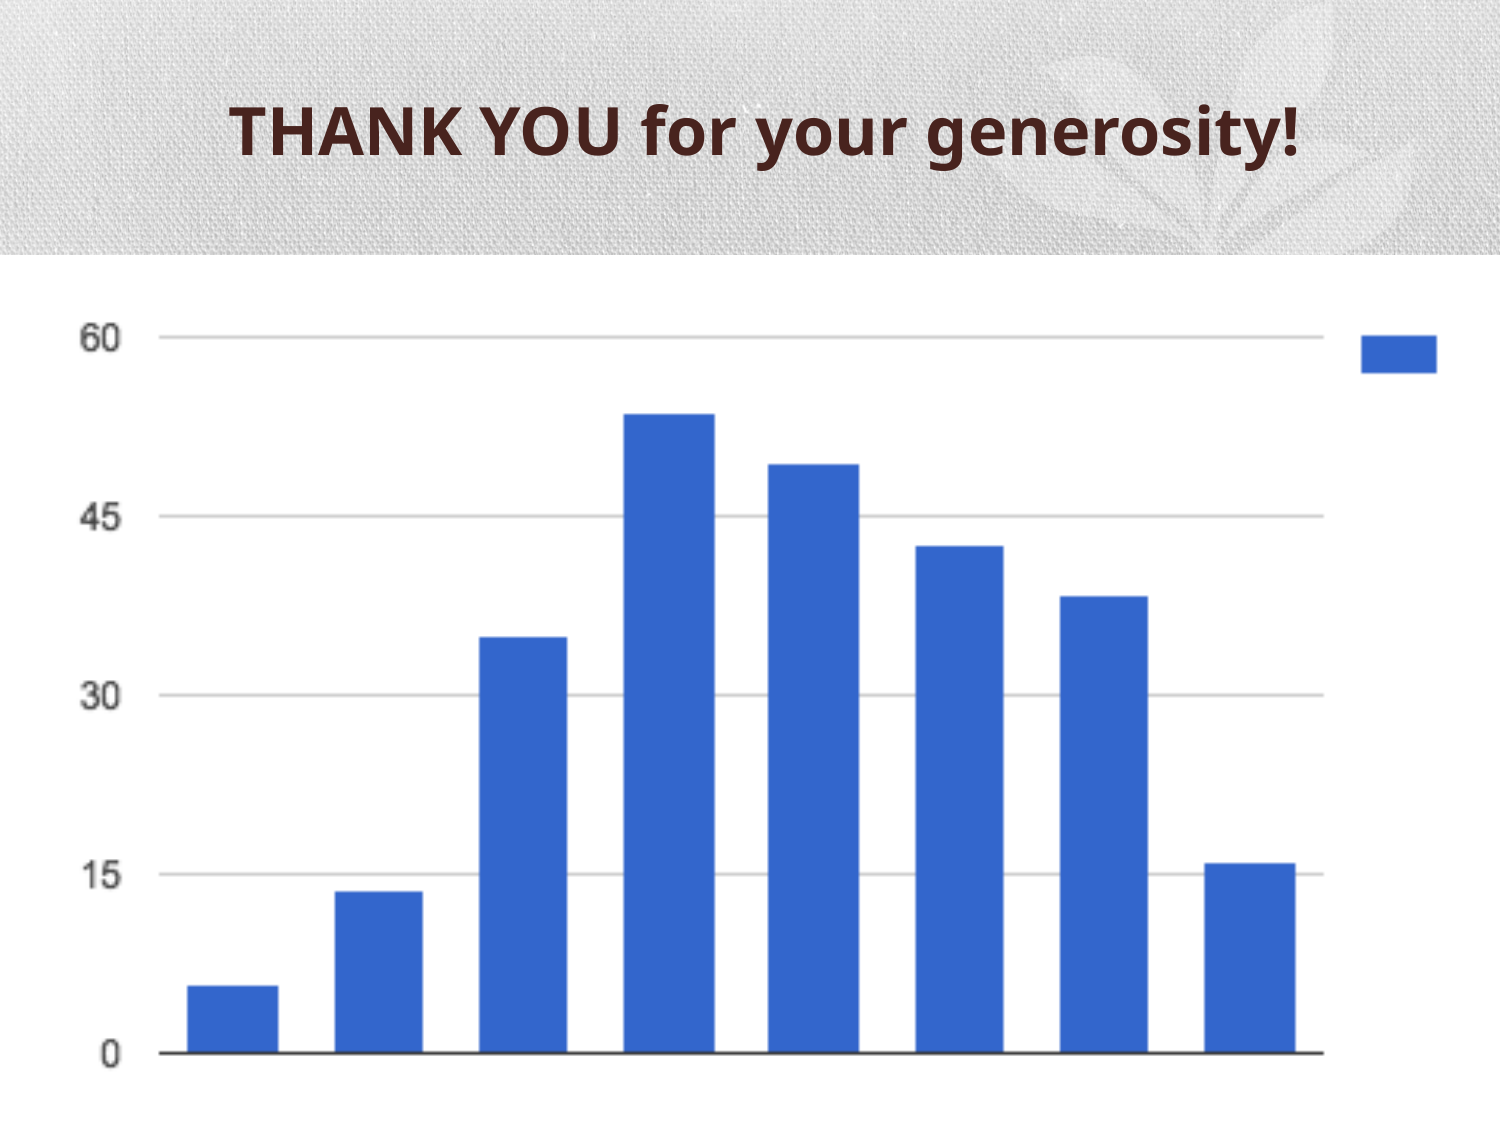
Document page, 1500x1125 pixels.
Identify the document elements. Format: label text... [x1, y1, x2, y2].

title THANK YOU for your generosity! [29, 54, 1500, 177]
picture [0, 255, 1500, 1125]
